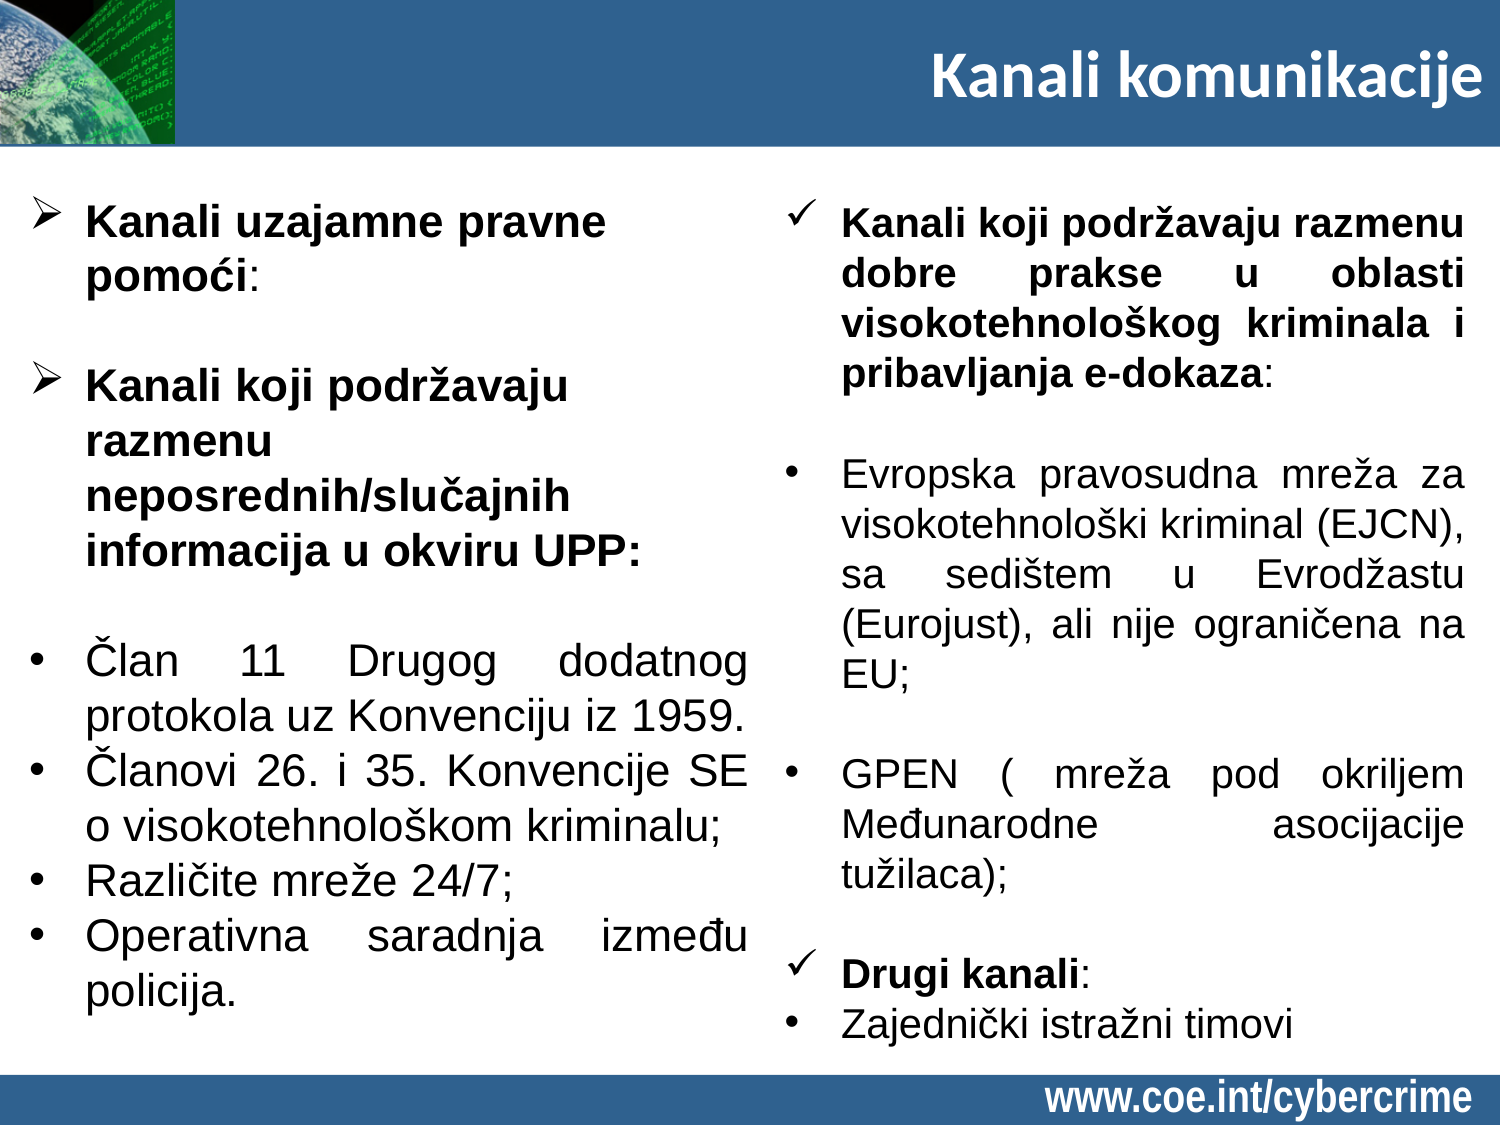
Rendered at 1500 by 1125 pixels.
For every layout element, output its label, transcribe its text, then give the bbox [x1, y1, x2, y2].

text_box www.coe.int/cybercrime [1030, 1059, 1500, 1125]
text_box Kanali komunikacije [177, 0, 1500, 149]
picture [0, 0, 175, 144]
text_box Kanali uzajamne pravne pomoći: Kanali koji podržavaju razmenu neposrednih/slučajnih informacija u okviru UPP: Član 11 Drugog dodatnog protokola uz Konvenciju iz 1959. Članovi 26. i 35. Konvencije SE o visokotehnološkom kriminalu; Različite mreže 24/7; Operativna saradnja između policija. [14, 183, 765, 1024]
text_box Kanali koji podržavaju razmenu dobre prakse u oblasti visokotehnološkog kriminala i pribavljanja e-dokaza: Evropska pravosudna mreža za visokotehnološki kriminal (EJCN), sa sedištem u Evrodžastu (Eurojust), ali nije ograničena na EU; GPEN ( mreža pod okriljem Međunarodne asocijacije tužilaca); Drugi kanali: Zajednički istražni timovi [769, 188, 1480, 1054]
text_box [0, 1073, 1030, 1125]
